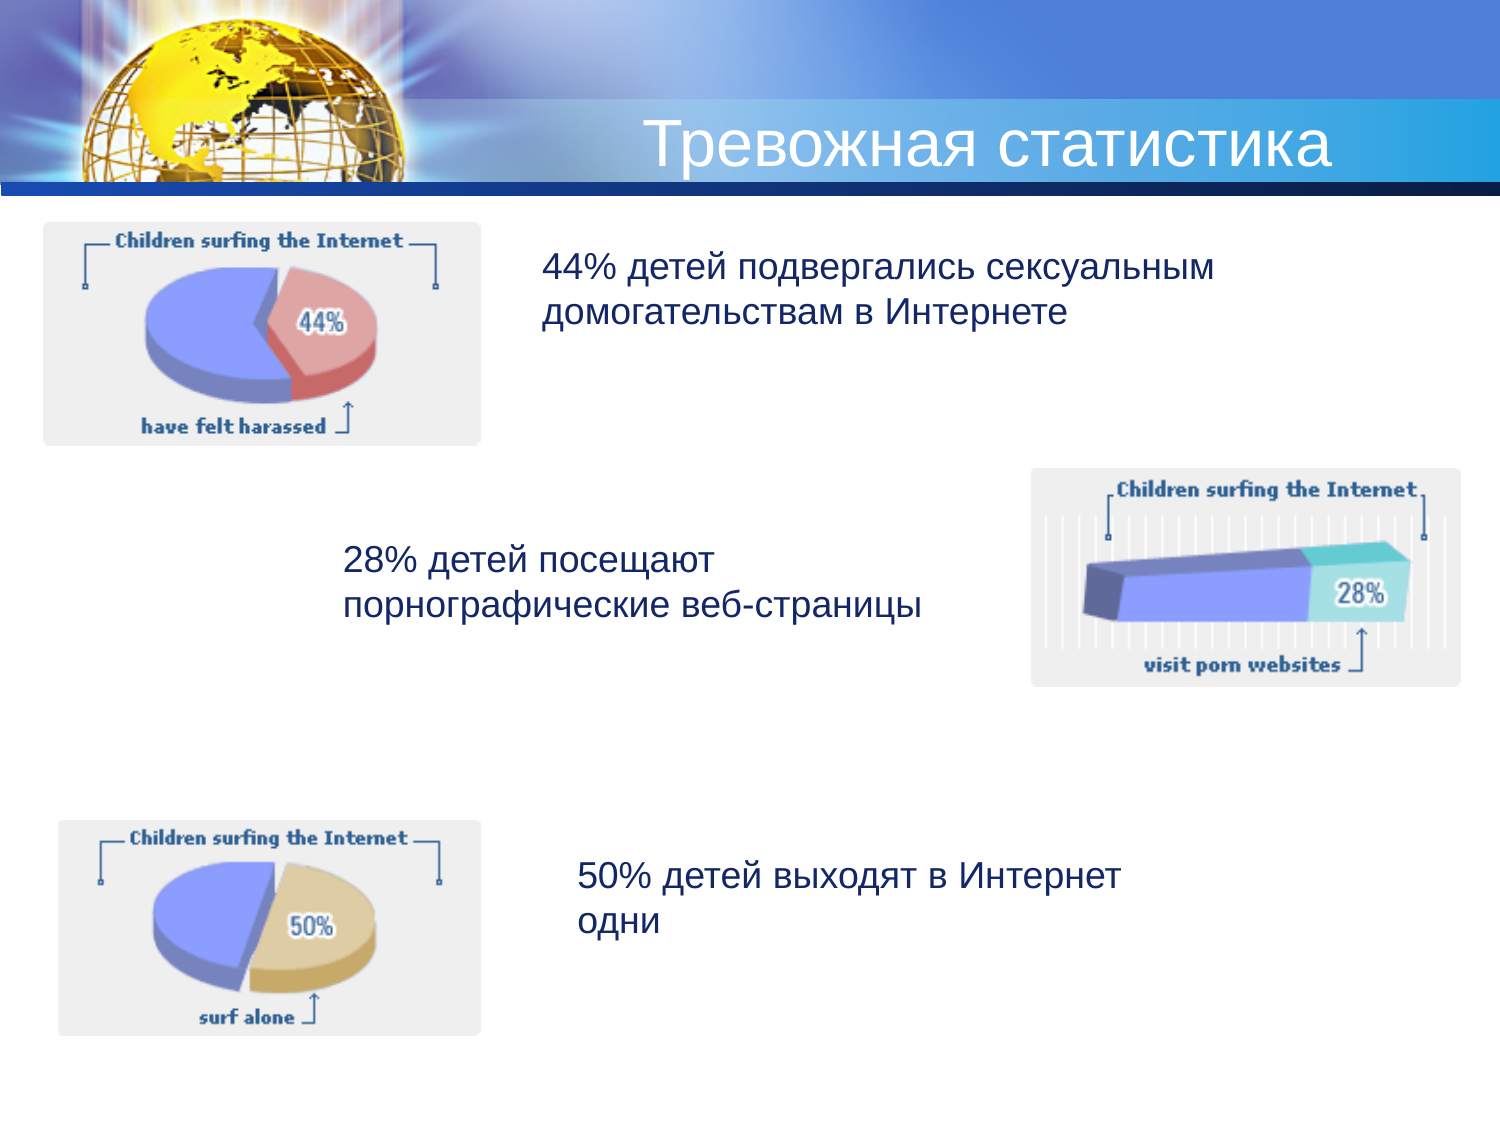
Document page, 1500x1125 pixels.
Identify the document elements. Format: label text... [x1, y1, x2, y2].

picture [1031, 468, 1461, 687]
text_box 44% детей подвергались сексуальным домогательствам в Интернете [527, 234, 1325, 340]
text_box 50% детей выходят в Интернет одни [562, 843, 1231, 949]
picture [58, 820, 481, 1036]
text_box 28% детей посещают порнографические веб-страницы [328, 527, 961, 633]
text_box 50% детей выходят в Интернет одни [298, 99, 412, 183]
picture [42, 222, 481, 446]
title Тревожная статистика [474, 99, 1500, 181]
picture [0, 0, 1500, 185]
